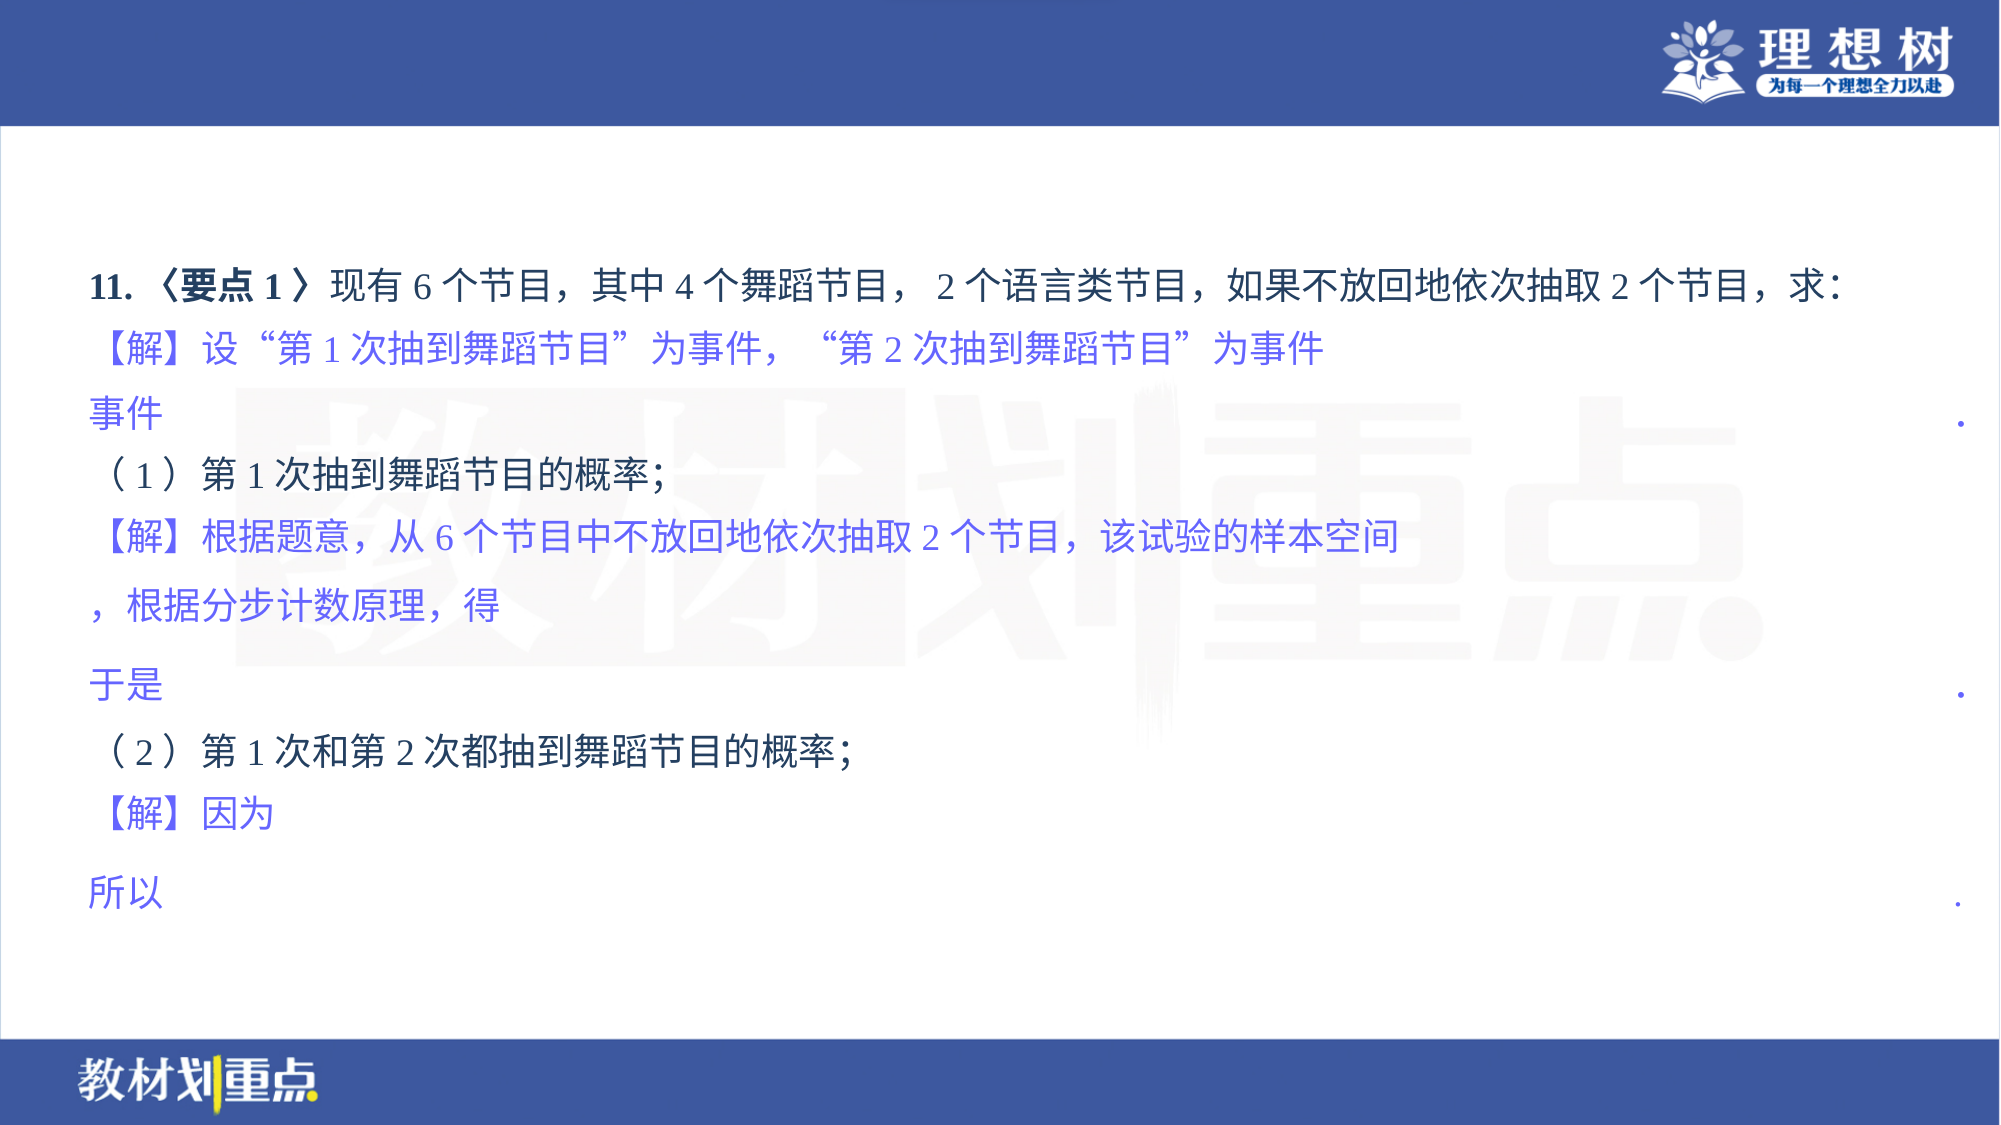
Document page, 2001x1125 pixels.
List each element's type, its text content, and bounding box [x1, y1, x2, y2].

text_box （1）第1次抽到舞蹈节目的概率； [88, 429, 1911, 490]
text_box （2）第1次和第2次都抽到舞蹈节目的概率； [88, 706, 1911, 766]
text_box 11.〈要点1〉现有6个节目，其中4个舞蹈节目，2个语言类节目，如果不放回地依次抽取2个节目，求： [88, 240, 1911, 300]
picture [0, 0, 2000, 1125]
